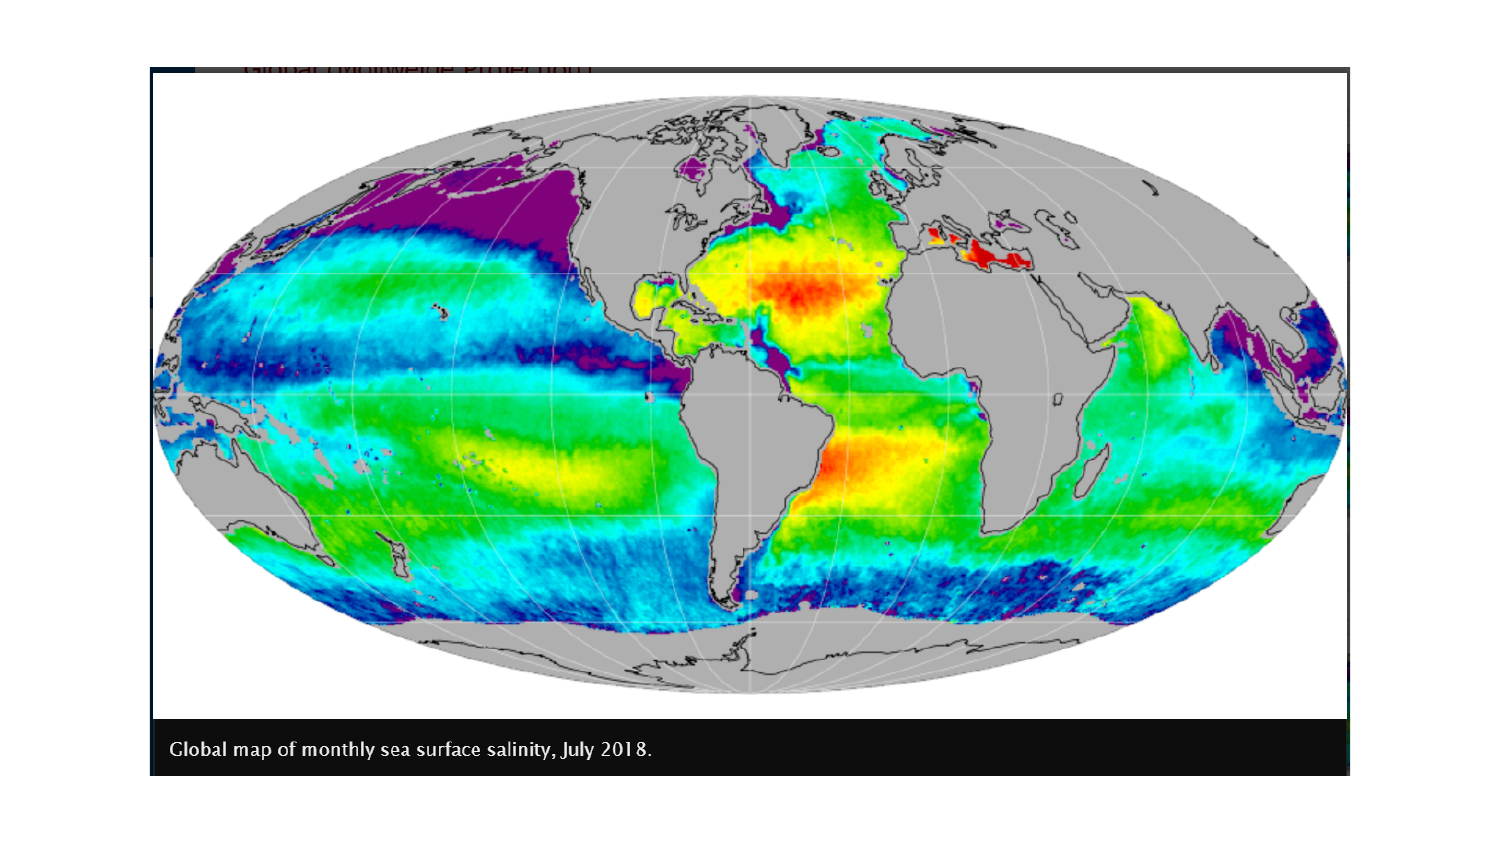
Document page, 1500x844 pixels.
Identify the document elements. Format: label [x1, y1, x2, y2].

picture [149, 67, 1351, 777]
